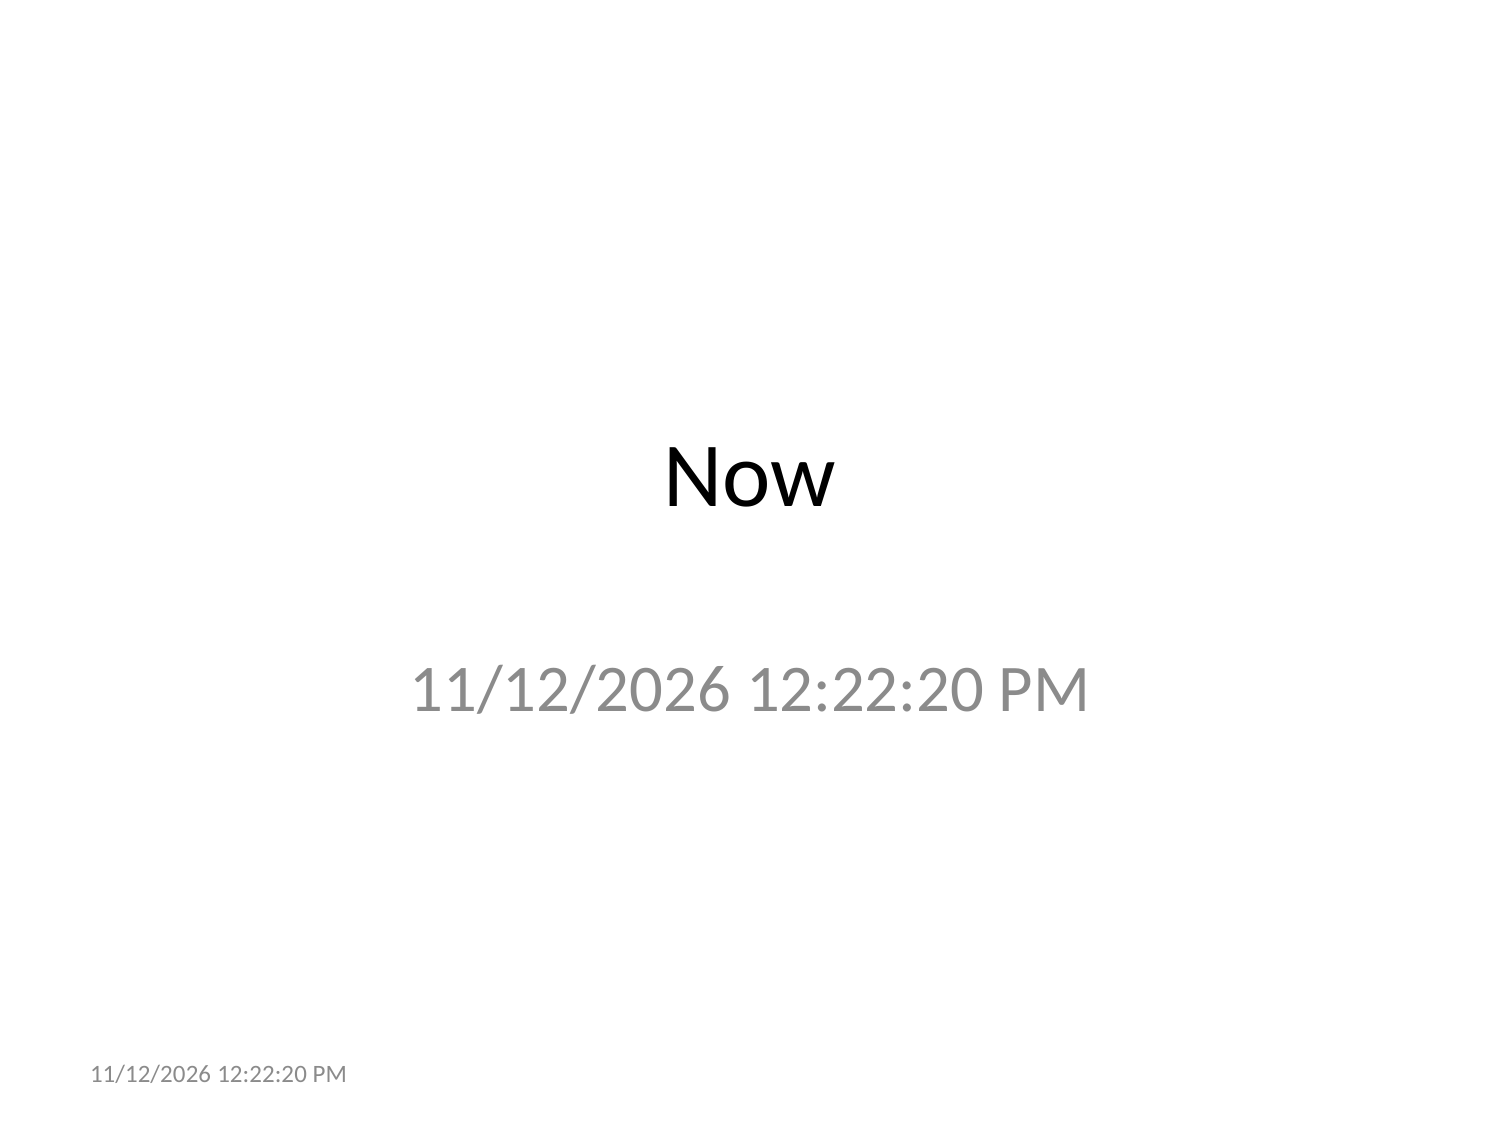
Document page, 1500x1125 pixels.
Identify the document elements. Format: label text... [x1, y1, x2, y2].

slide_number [75, 1042, 425, 1103]
subtitle 2011-12-19 10:20:04 AM [225, 637, 1275, 925]
title Now [112, 349, 1388, 591]
